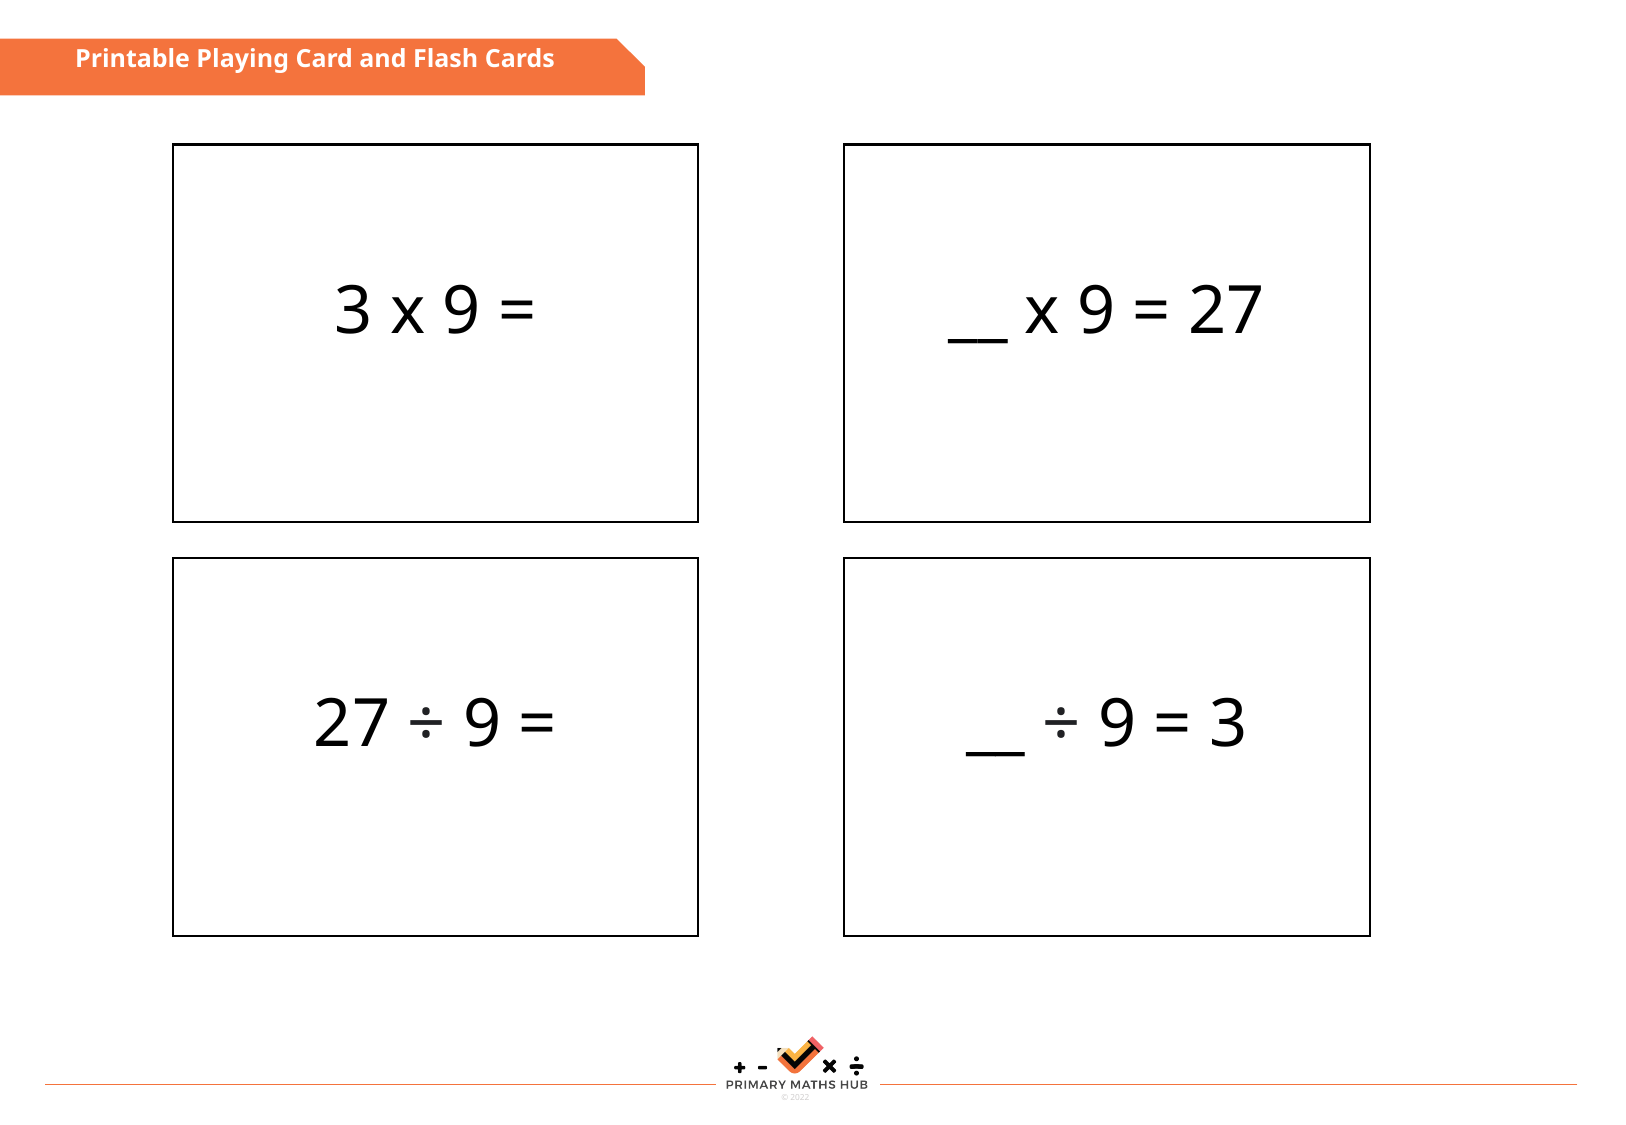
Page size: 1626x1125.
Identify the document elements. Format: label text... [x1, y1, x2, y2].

text_box [172, 557, 699, 672]
text_box 27 ÷ 9 = [172, 672, 699, 768]
text_box __ x 9 = 27 [844, 259, 1370, 355]
text_box 3 x 9 = [172, 259, 699, 355]
text_box Printable Playing Card and Flash Cards [0, 37, 646, 97]
text_box __ ÷ 9 = 3 [844, 672, 1370, 768]
text_box © 2022 [720, 1084, 870, 1110]
text_box [172, 143, 699, 259]
text_box [843, 557, 1371, 937]
picture [722, 1034, 872, 1094]
text_box [172, 355, 699, 523]
text_box [172, 768, 699, 937]
text_box [843, 143, 1371, 523]
